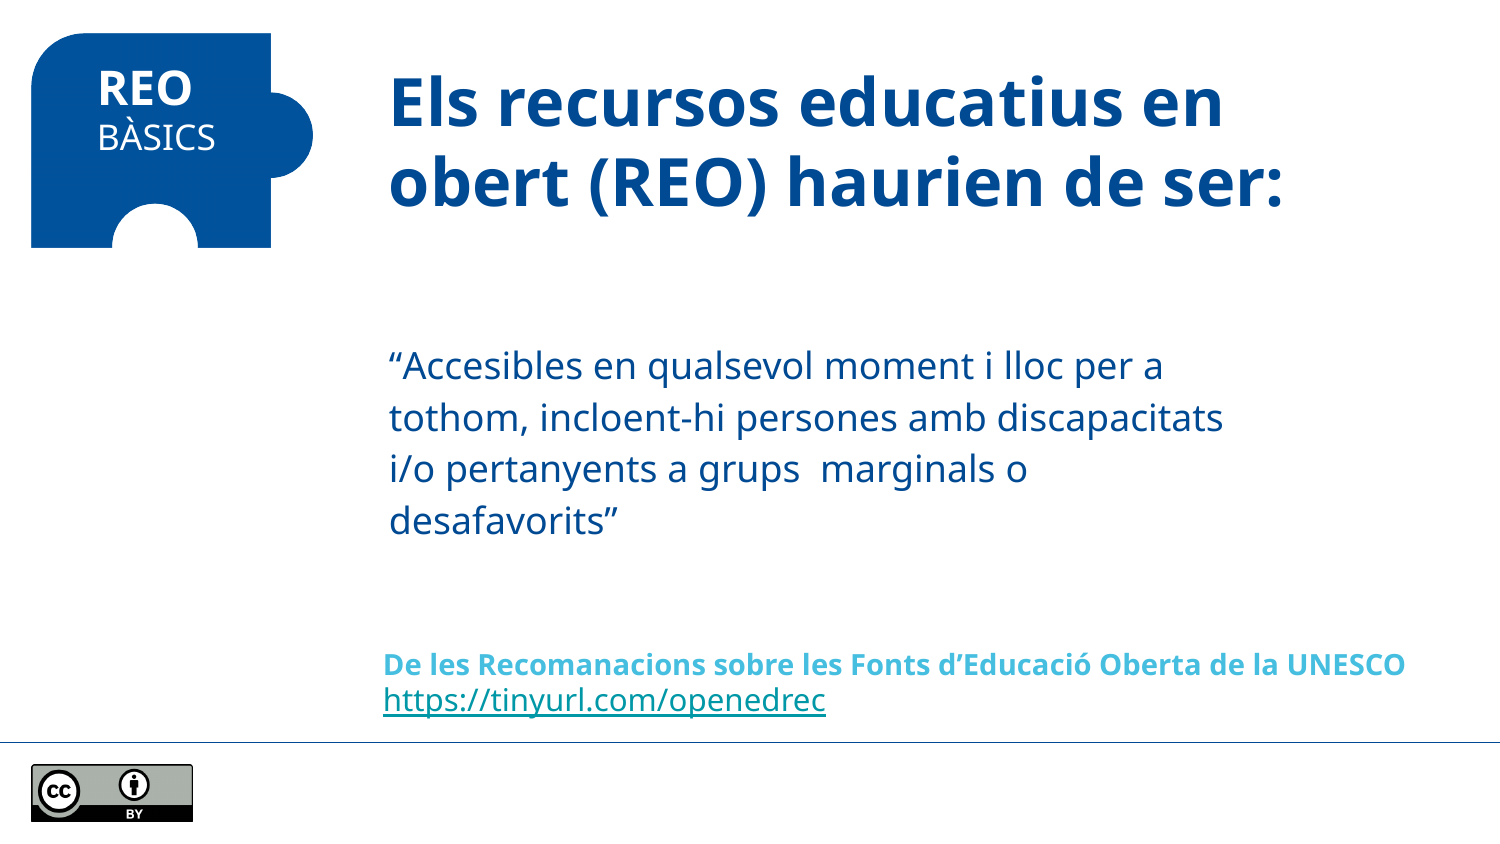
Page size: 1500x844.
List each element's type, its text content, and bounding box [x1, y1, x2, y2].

text_box Els recursos educatius en obert (REO) haurien de ser: [373, 44, 1345, 235]
text_box “Accesibles en qualsevol moment i lloc per a tothom, incloent-hi persones amb discapacitats i/o pertanyents a grups marginals o desafavorits” [373, 320, 1281, 558]
text_box De les Recomanacions sobre les Fonts d’Educació Oberta de la UNESCO https://tinyurl.com/openedrec [367, 630, 1457, 739]
picture [31, 33, 313, 248]
picture [31, 764, 193, 822]
text_box REO BÀSICS [315, 42, 513, 173]
text_box [0, 750, 1500, 844]
